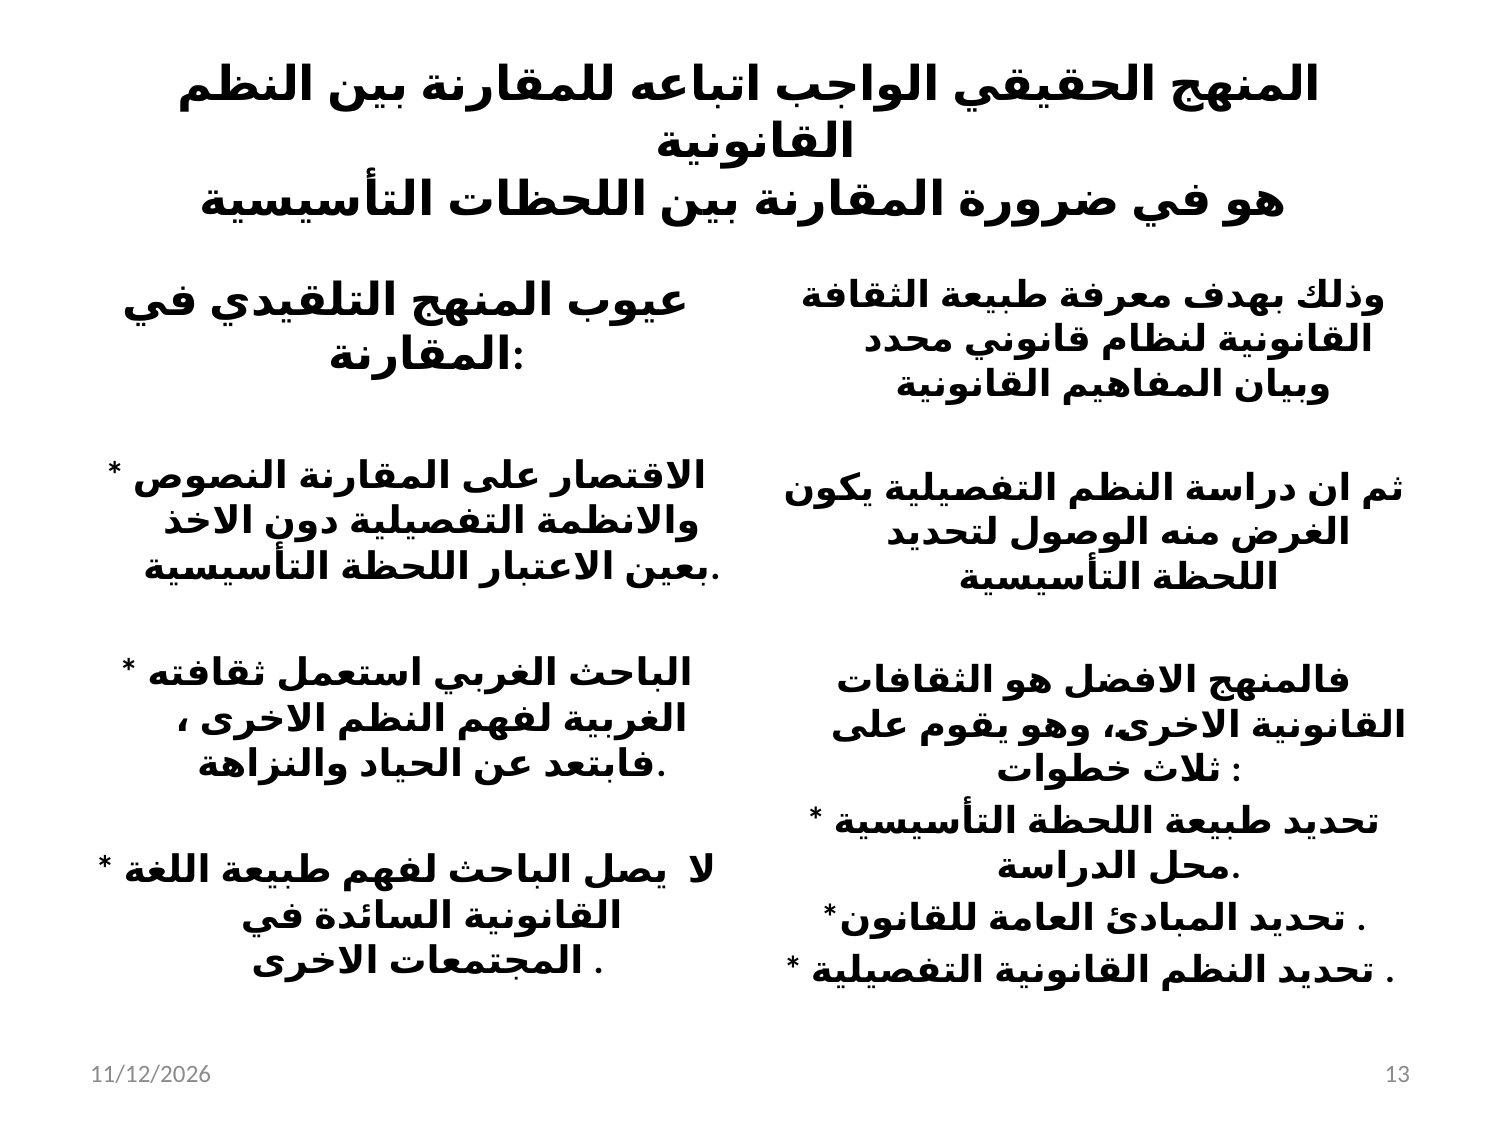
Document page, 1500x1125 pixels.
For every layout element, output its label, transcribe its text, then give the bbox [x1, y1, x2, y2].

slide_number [75, 1042, 425, 1103]
slide_number 13 [1074, 1042, 1425, 1103]
title المنهج الحقيقي الواجب اتباعه للمقارنة بين النظم القانونية هو في ضرورة المقارنة بين اللحظات التأسيسية [75, 45, 1425, 233]
list وذلك بهدف معرفة طبيعة الثقافة القانونية لنظام قانوني محدد وبيان المفاهيم القانونية ثم ان دراسة النظم التفصيلية يكون الغرض منه الوصول لتحديد اللحظة التأسيسية فالمنهج الافضل هو الثقافات القانونية الاخرى، وهو يقوم على ثلاث خطوات : * تحديد طبيعة اللحظة التأسيسية محل الدراسة. *تحديد المبادئ العامة للقانون . * تحديد النظم القانونية التفصيلية . [762, 262, 1425, 1005]
list عيوب المنهج التلقيدي في المقارنة: * الاقتصار على المقارنة النصوص والانظمة التفصيلية دون الاخذ بعين الاعتبار اللحظة التأسيسية. * الباحث الغربي استعمل ثقافته الغربية لفهم النظم الاخرى ، فابتعد عن الحياد والنزاهة. * لا يصل الباحث لفهم طبيعة اللغة القانونية السائدة في المجتمعات الاخرى . [75, 262, 738, 1005]
